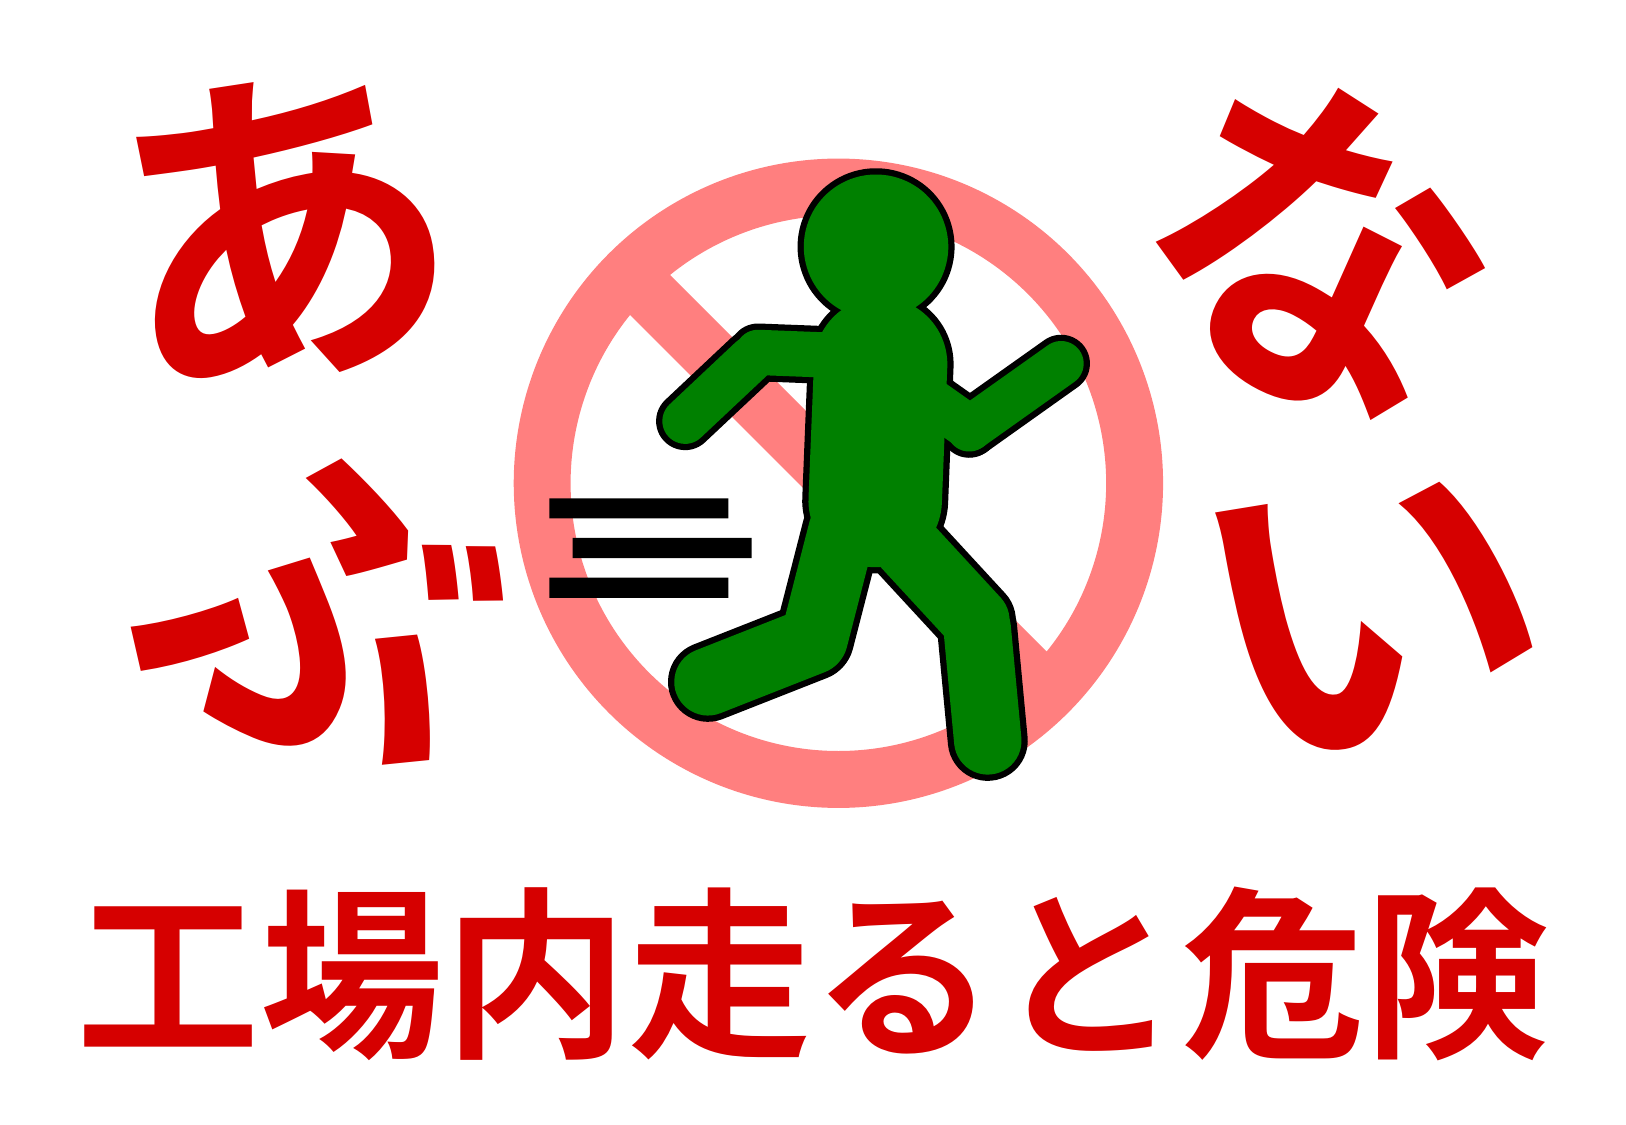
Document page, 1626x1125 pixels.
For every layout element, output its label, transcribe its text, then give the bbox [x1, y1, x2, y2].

text_box い [1168, 355, 1573, 842]
text_box な [1158, 0, 1573, 412]
text_box ぶ [69, 411, 508, 858]
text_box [513, 158, 1164, 809]
text_box 工場内走ると危険 [0, 852, 1625, 1088]
text_box あ [57, 0, 474, 465]
